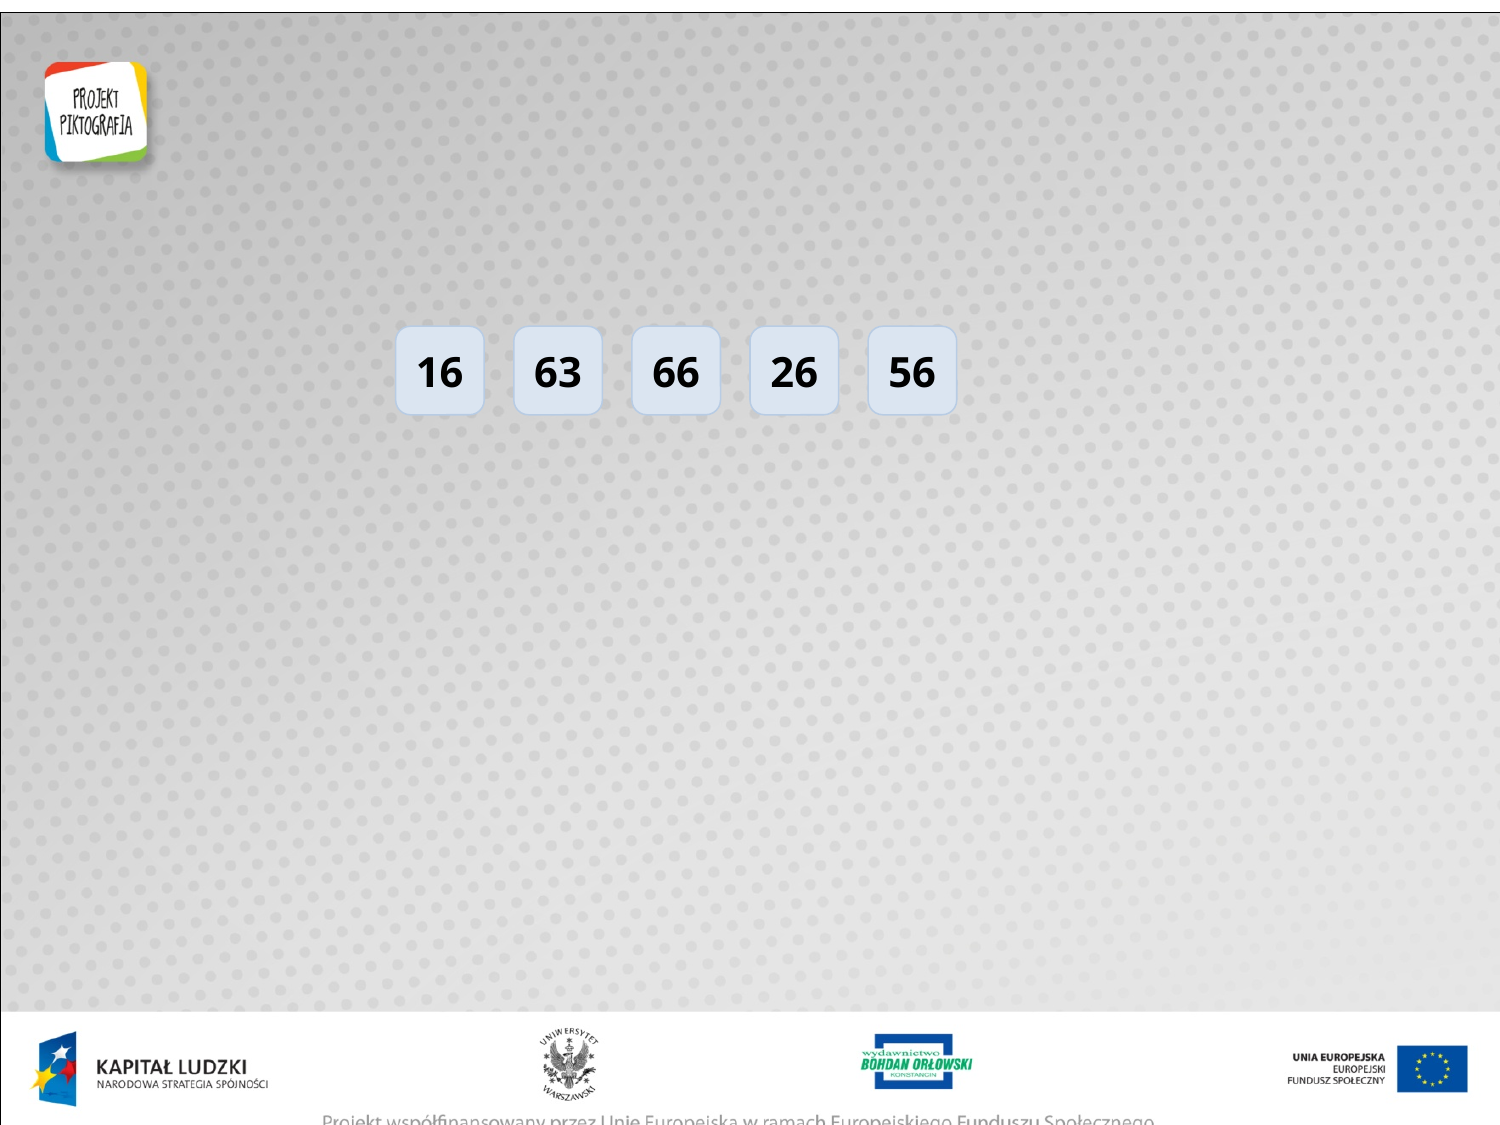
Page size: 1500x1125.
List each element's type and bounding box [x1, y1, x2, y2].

text_box [395, 325, 957, 416]
picture [0, 11, 1500, 1125]
